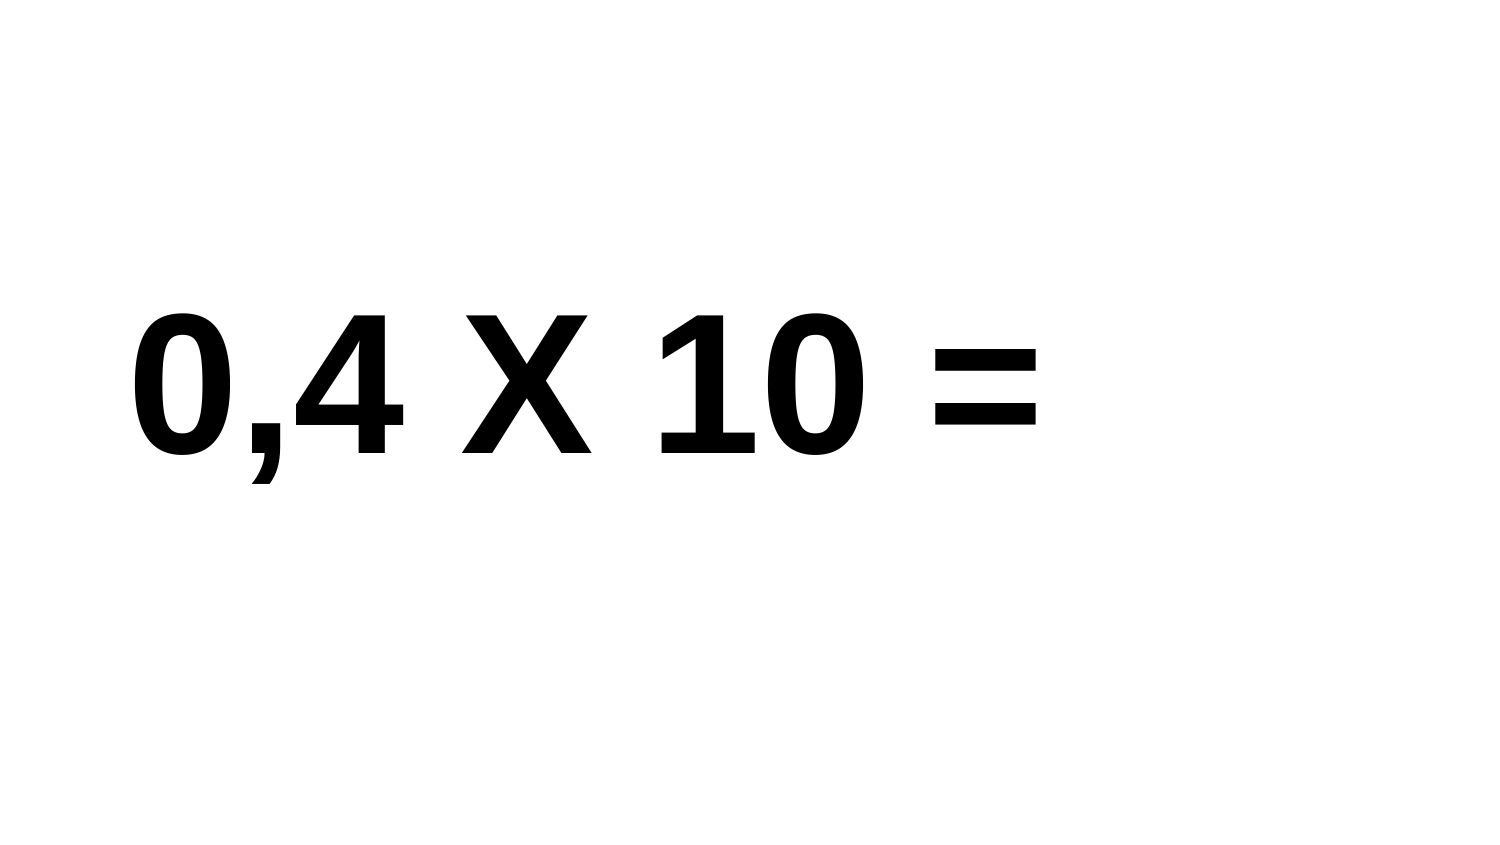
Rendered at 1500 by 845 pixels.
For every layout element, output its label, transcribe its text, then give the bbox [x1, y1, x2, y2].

text_box 0,4 X 10 = [112, 318, 1388, 509]
